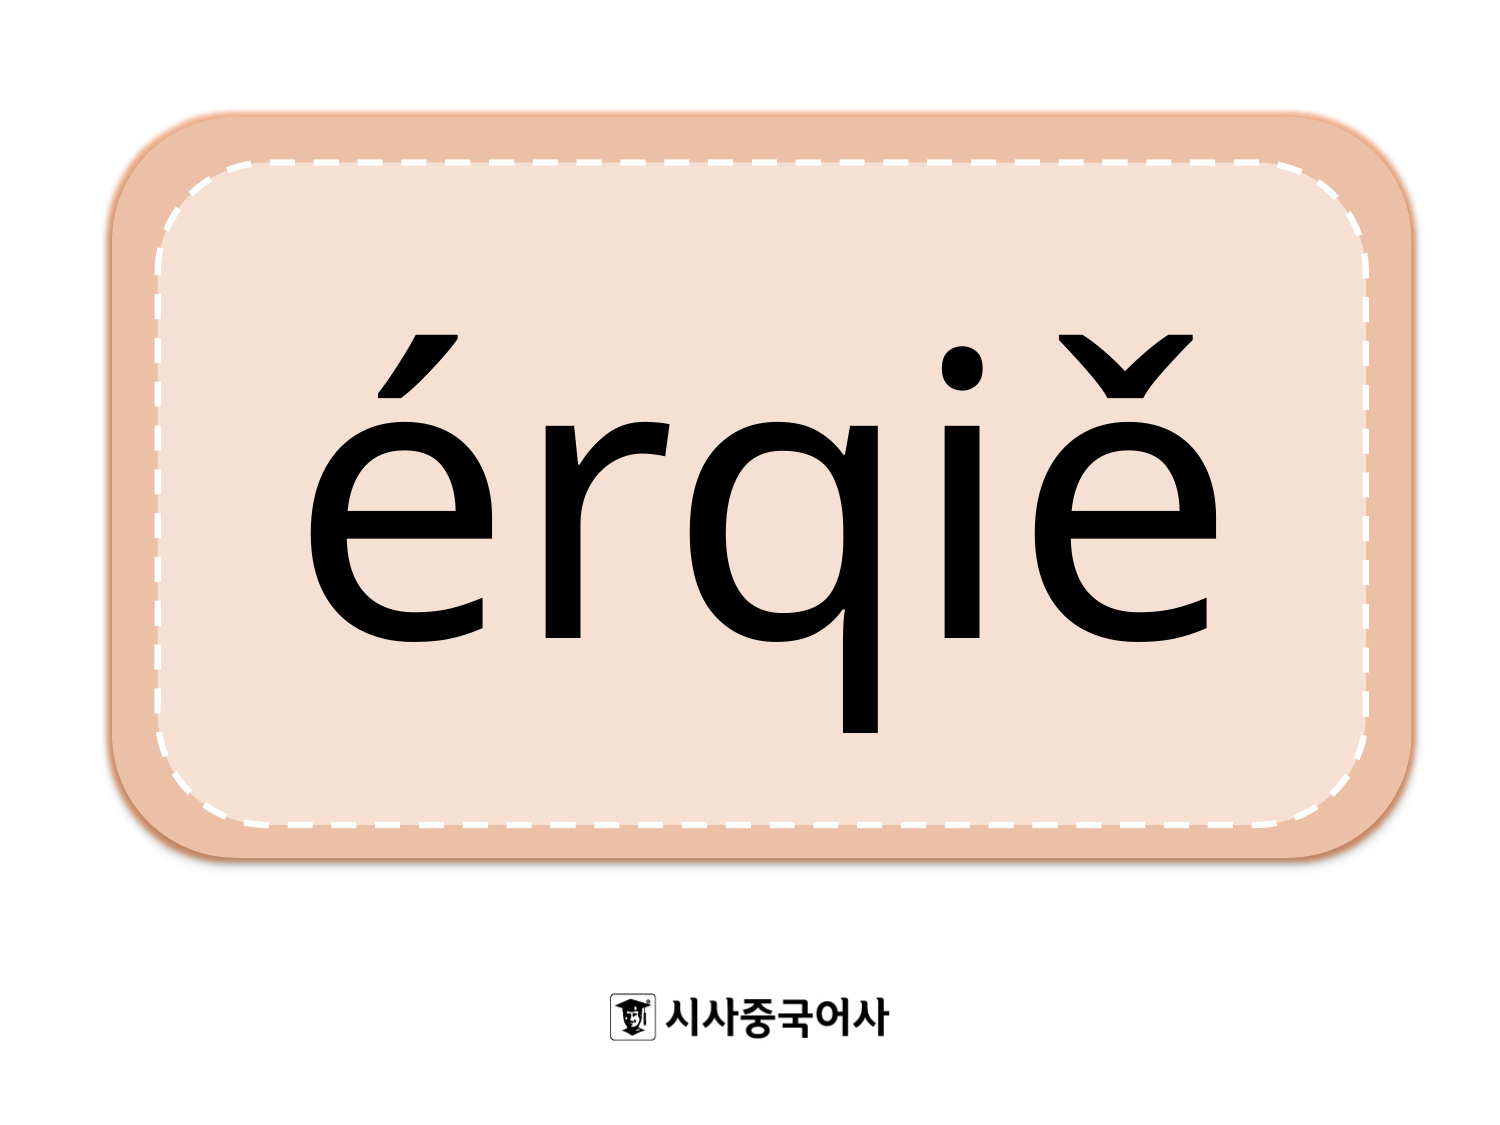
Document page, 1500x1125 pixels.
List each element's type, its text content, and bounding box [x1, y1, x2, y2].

picture [602, 987, 898, 1047]
text_box érqiě [159, 149, 1368, 812]
